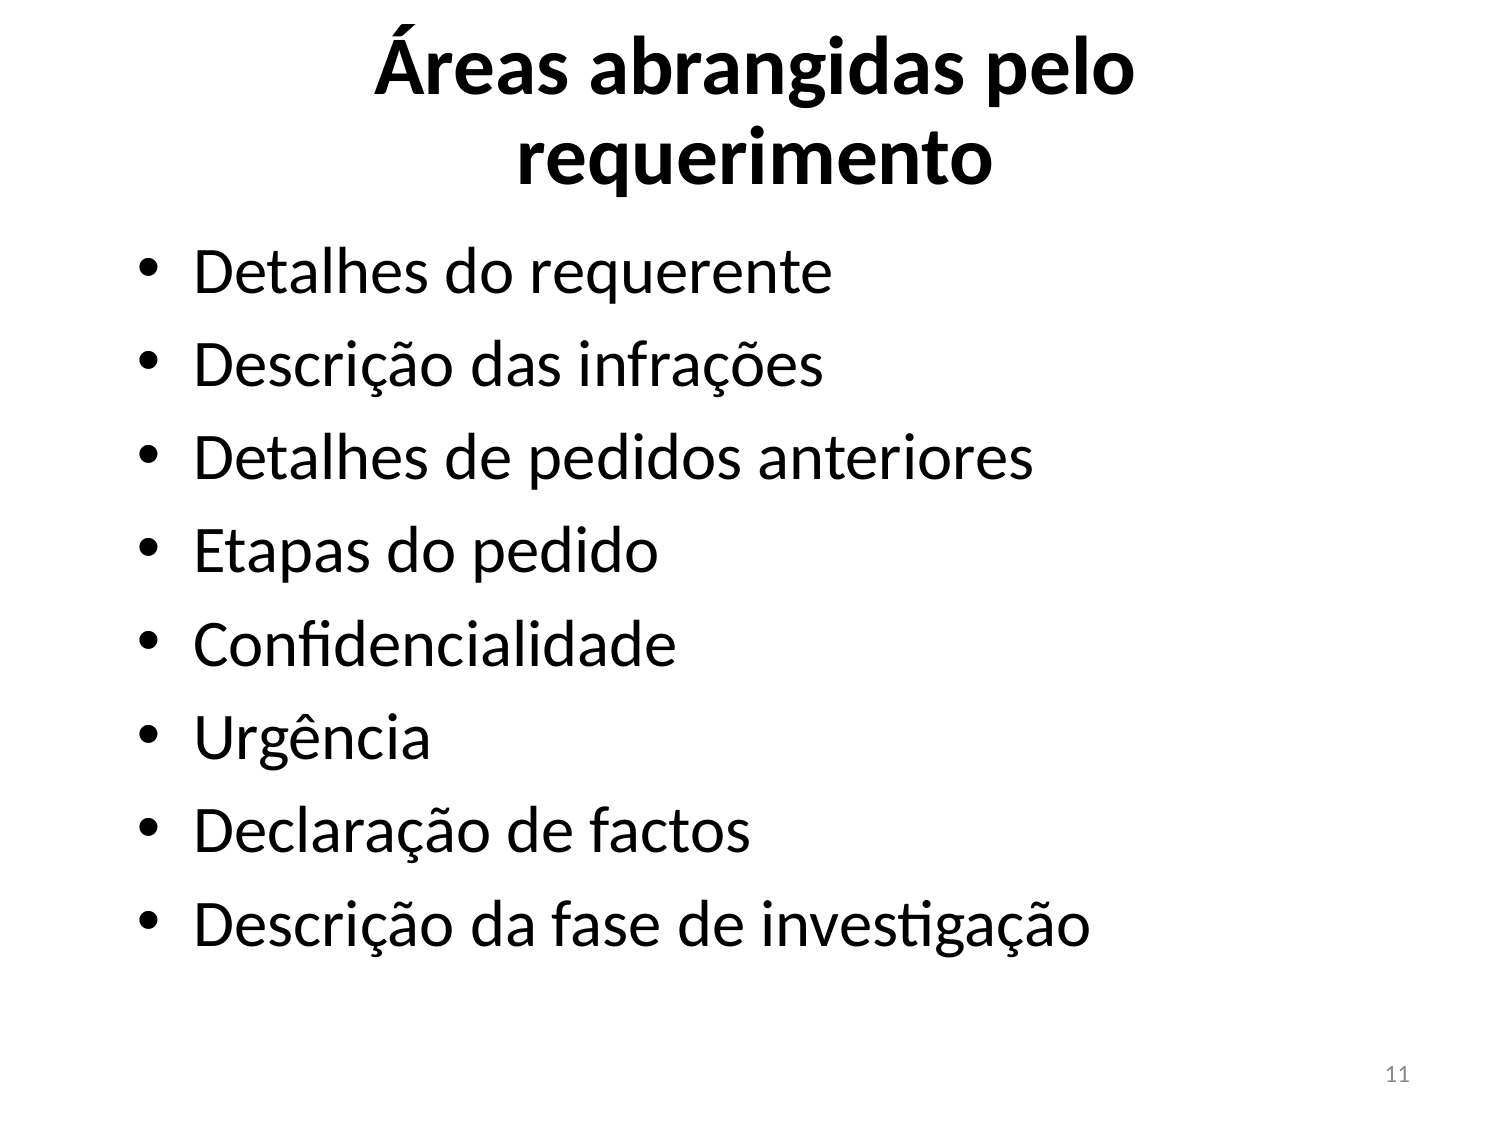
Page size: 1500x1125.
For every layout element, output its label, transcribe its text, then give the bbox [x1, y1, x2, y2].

text_box Áreas abrangidas pelo requerimento [149, 37, 1353, 189]
text_box Detalhes do requerente Descrição das infrações Detalhes de pedidos anteriores Etapas do pedido Confidencialidade Urgência Declaração de factos Descrição da fase de investigação [122, 218, 1394, 1043]
slide_number 11 [1074, 1042, 1425, 1103]
